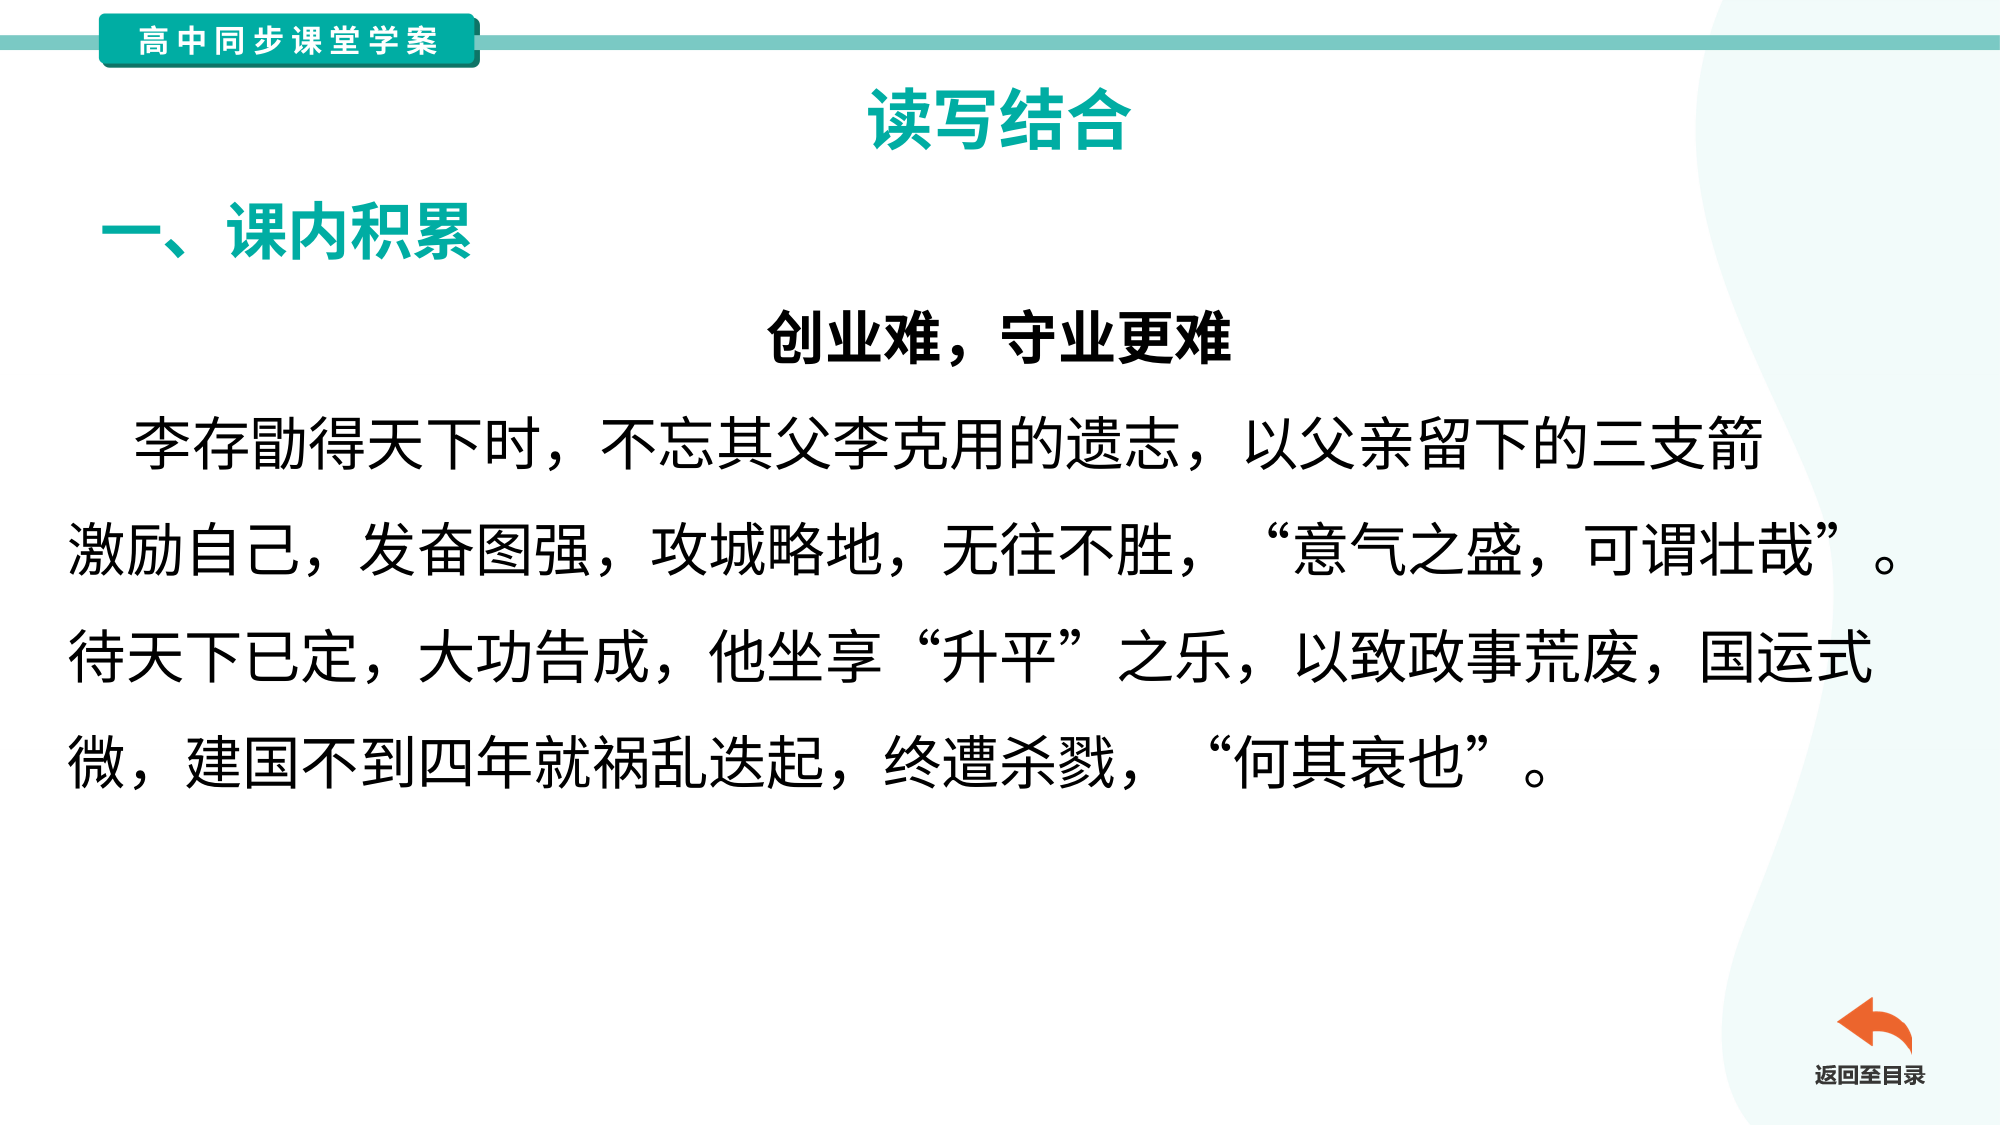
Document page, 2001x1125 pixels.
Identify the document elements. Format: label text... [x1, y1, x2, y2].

text_box 创业难，守业更难 李存勖得天下时，不忘其父李克用的遗志，以父亲留下的三支箭 激励自己，发奋图强，攻城略地，无往不胜，“意气之盛，可谓壮哉”。 待天下已定，大功告成，他坐享“升平”之乐，以致政事荒废，国运式 微，建国不到四年就祸乱迭起，终遭杀戮，“何其衰也”。 [100, 264, 1899, 797]
text_box 读写结合 [100, 76, 1899, 156]
text_box 一、课内积累 [100, 156, 1899, 264]
picture [0, 0, 2000, 1125]
